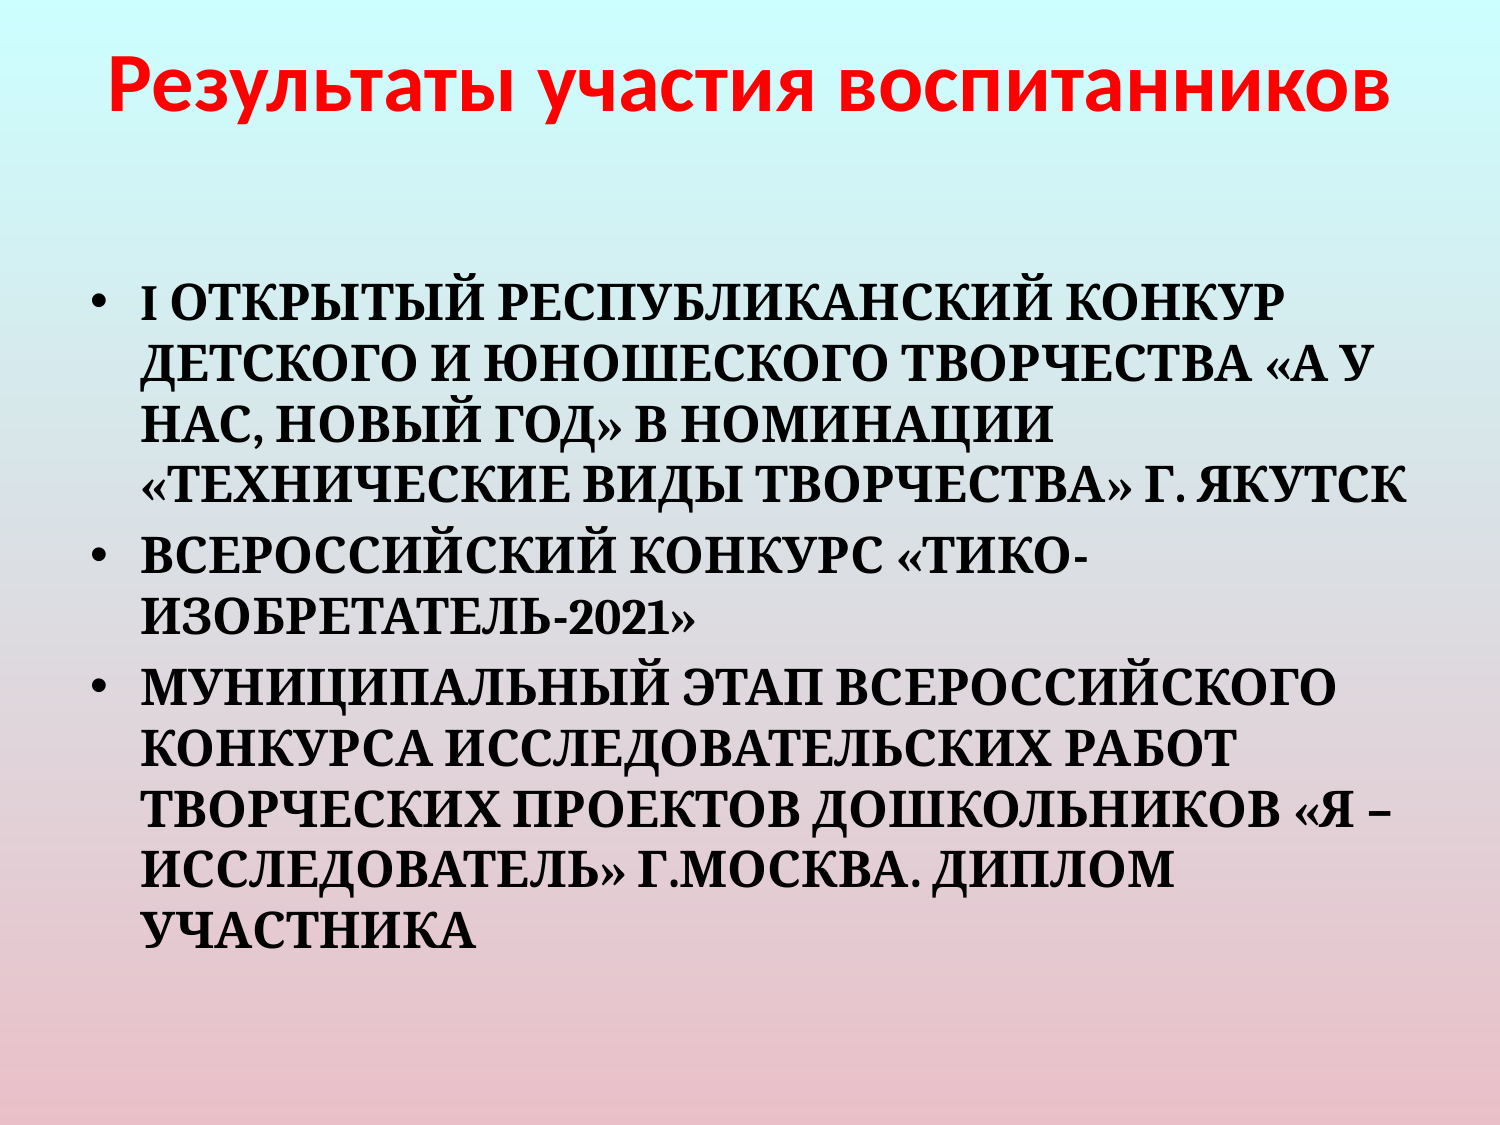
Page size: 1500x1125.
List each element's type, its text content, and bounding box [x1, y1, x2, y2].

list I Открытый Республиканский конкур детского и юношеского творчества «А у нас, Новый год» в Номинации «Технические виды творчества» г. Якутск Всероссийский конкурс «ТИКО-изобретатель-2021» Муниципальный этап Всероссийского конкурса исследовательских работ творческих проектов дошкольников «Я – исследователь» г.Москва. Диплом участника [75, 262, 1425, 1005]
title Результаты участия воспитанников [75, 19, 1425, 138]
